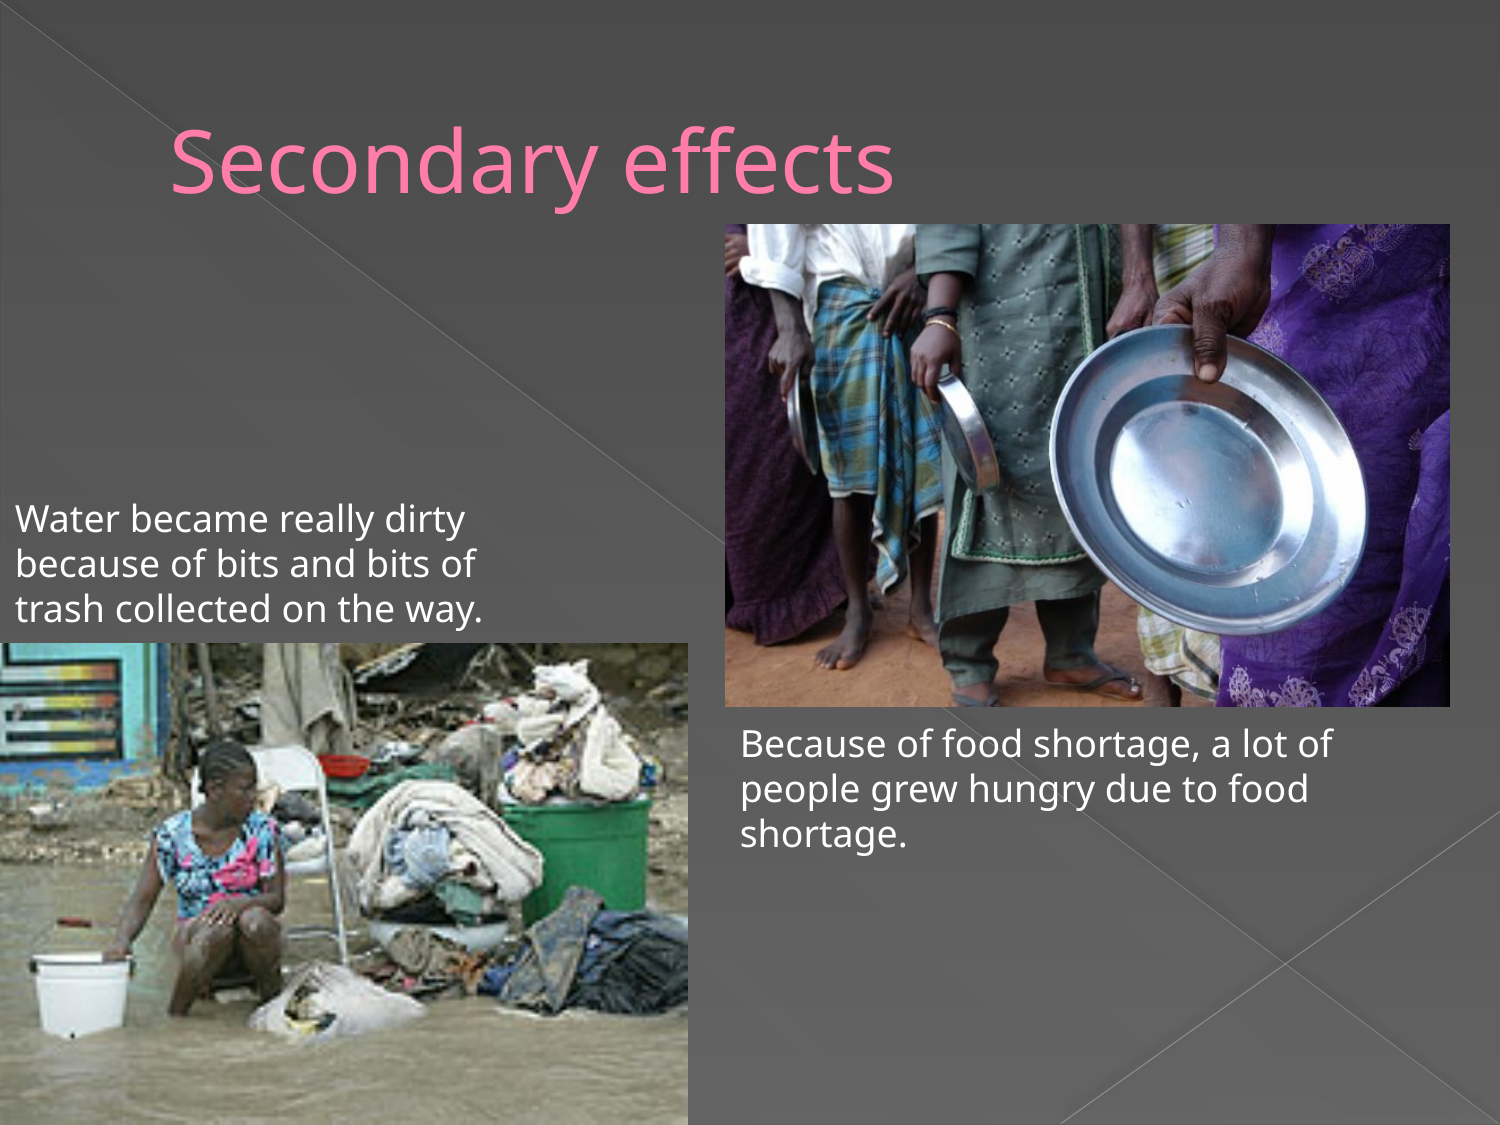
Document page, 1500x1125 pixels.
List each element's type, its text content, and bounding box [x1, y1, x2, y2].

text_box Water became really dirty because of bits and bits of trash collected on the way. [0, 487, 563, 630]
picture [0, 643, 688, 1125]
text_box Because of food shortage, a lot of people grew hungry due to food shortage. [725, 712, 1450, 863]
title Secondary effects [75, 43, 1425, 274]
picture [724, 224, 1451, 707]
